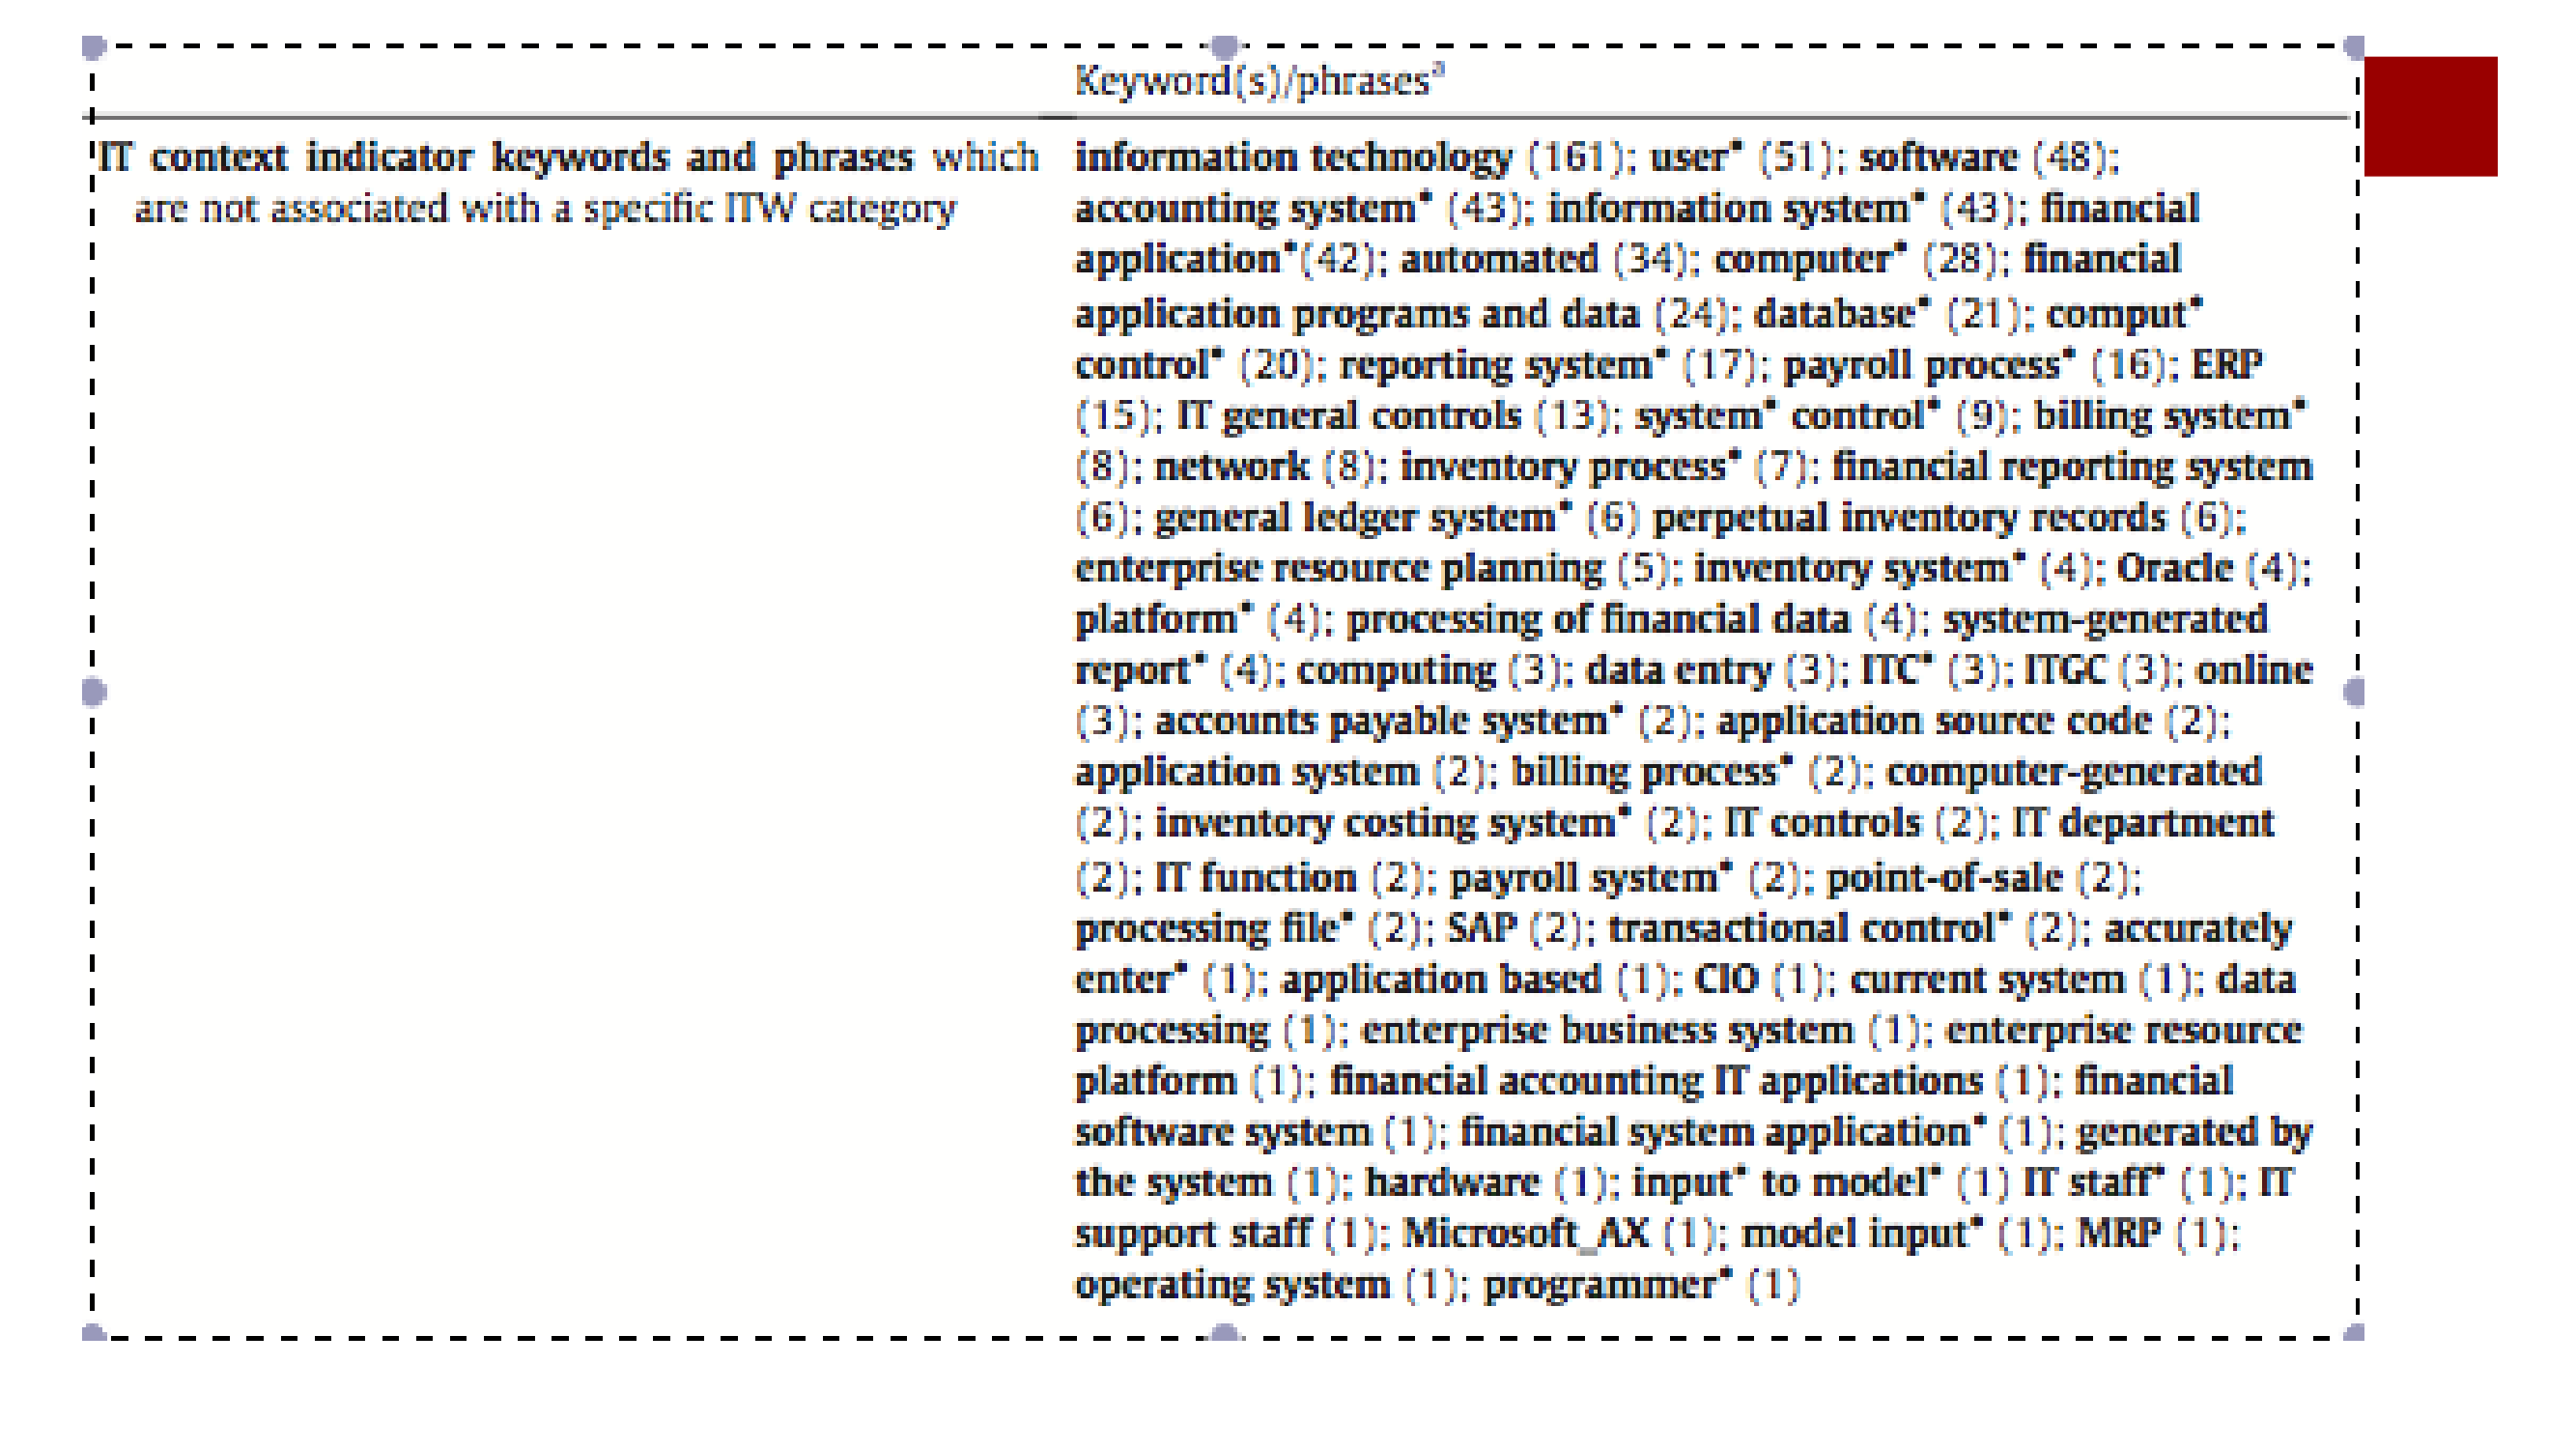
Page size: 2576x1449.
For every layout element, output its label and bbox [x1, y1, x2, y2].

picture [81, 35, 2365, 1341]
